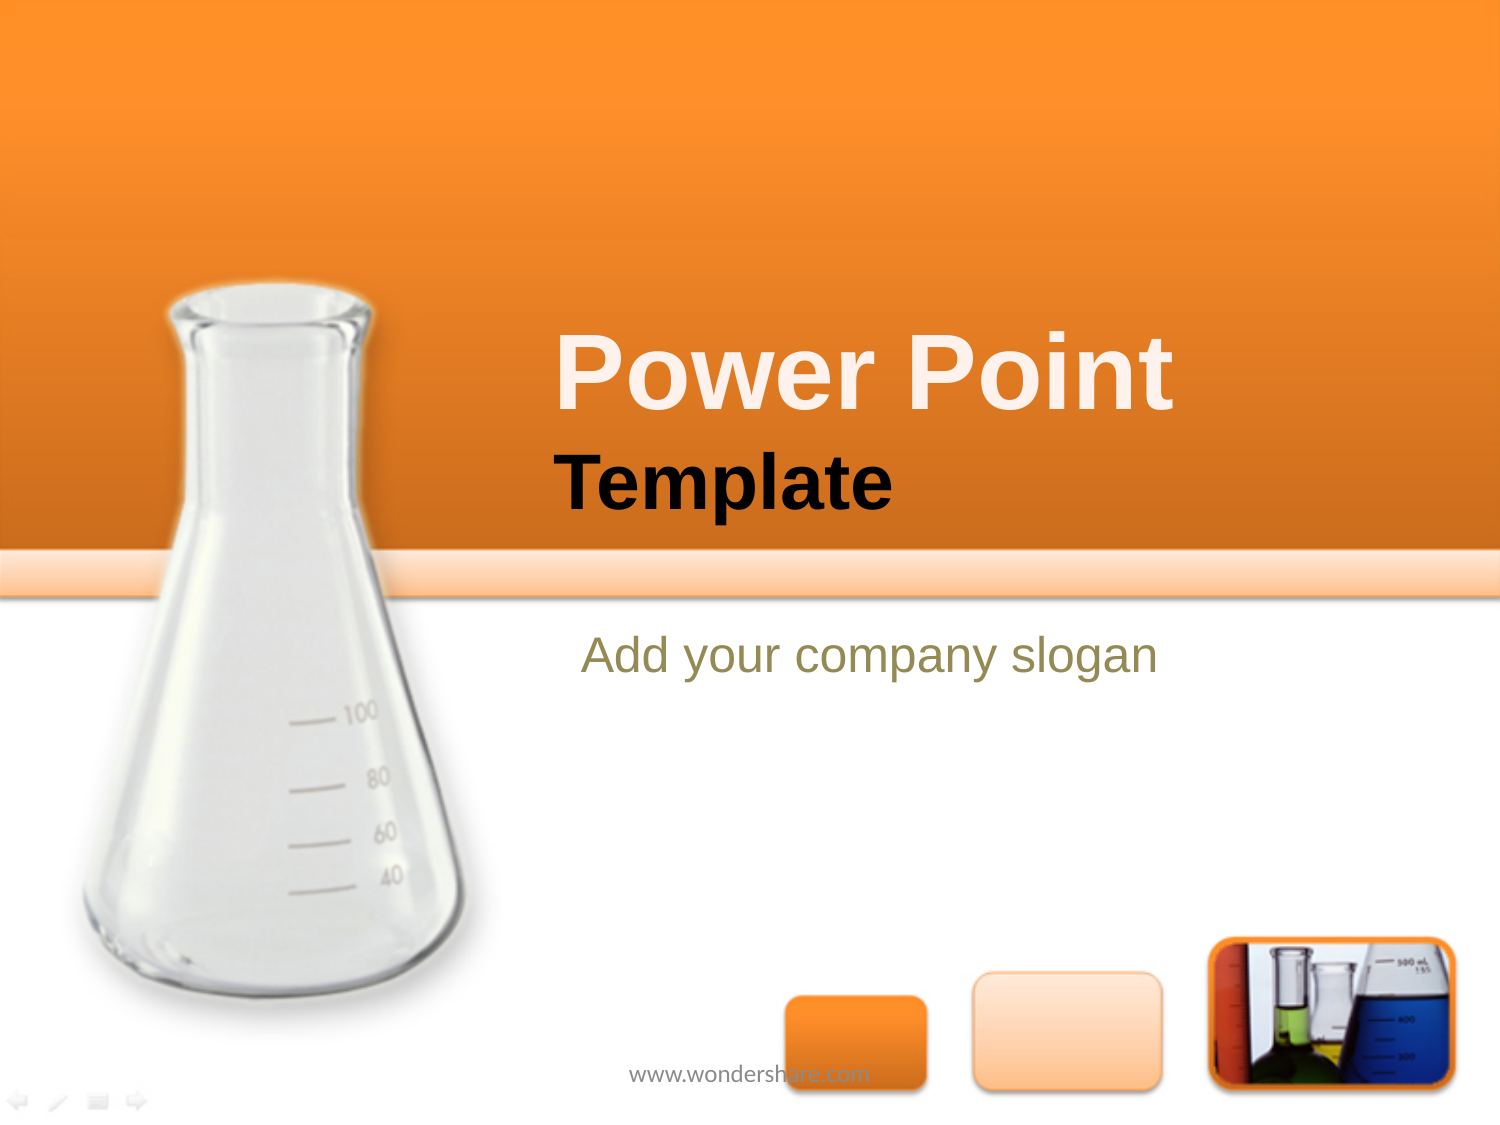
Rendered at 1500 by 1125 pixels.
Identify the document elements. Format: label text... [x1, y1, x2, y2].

title Power Point Template [539, 292, 1477, 535]
footer www.wondershare.com [512, 1042, 988, 1103]
picture [0, 0, 1500, 1125]
text_box Add your company slogan [566, 615, 1174, 691]
